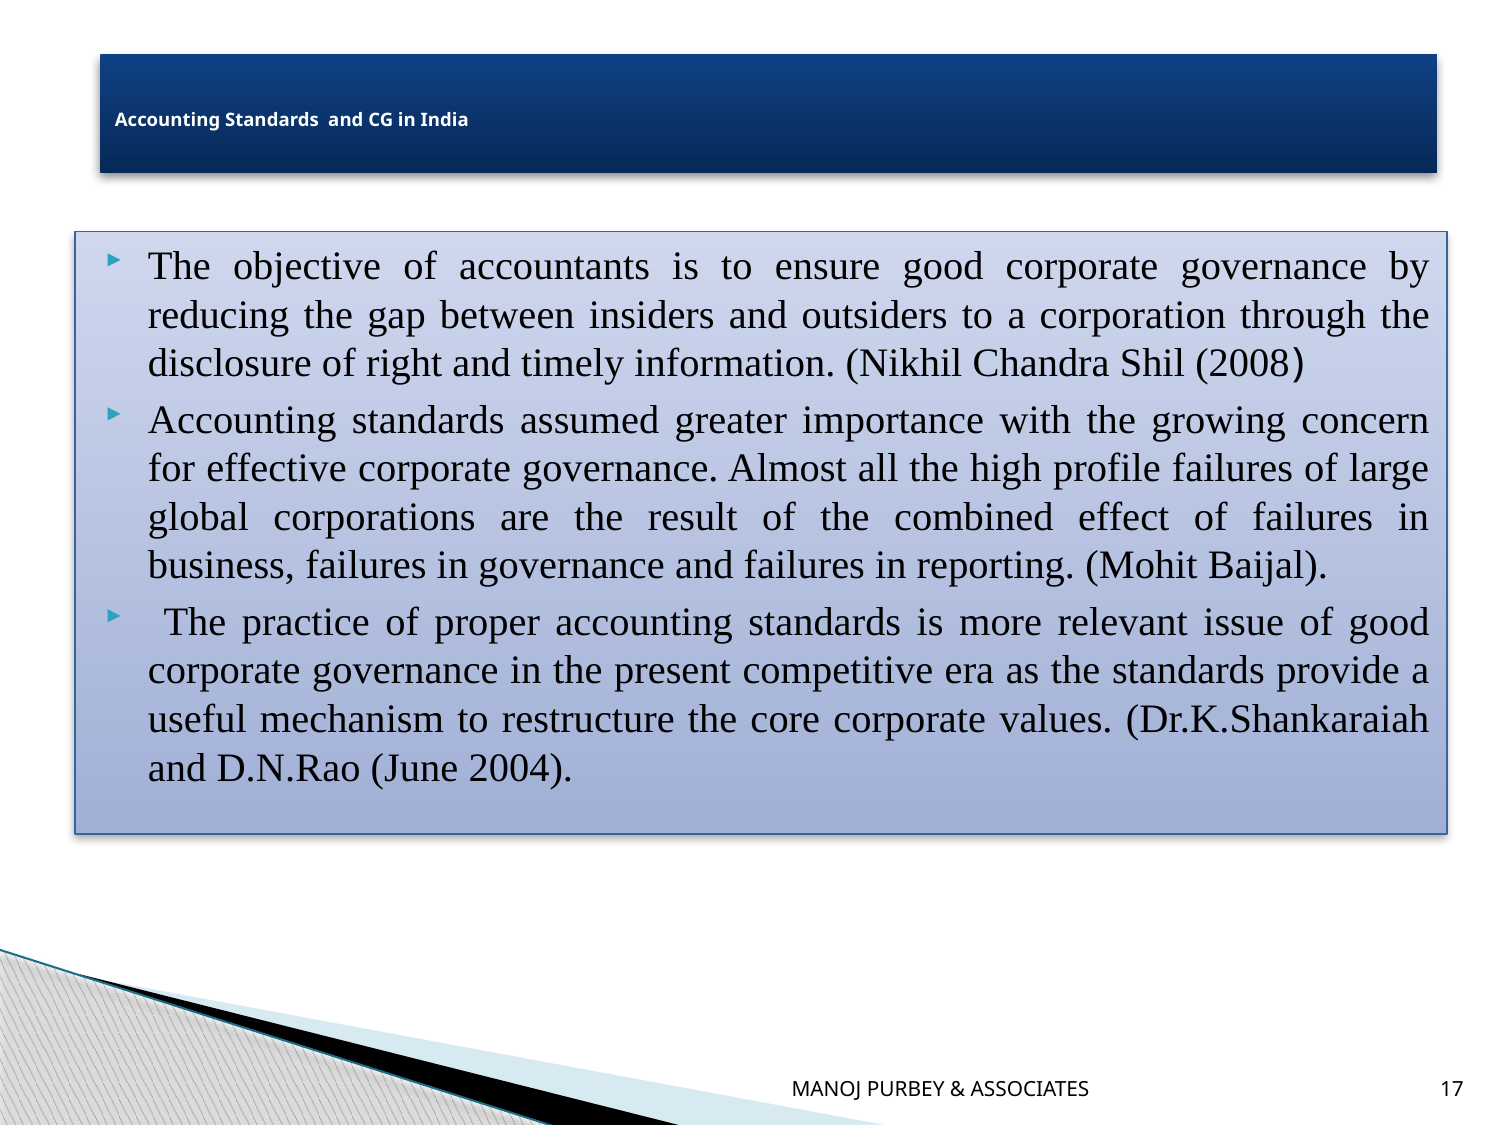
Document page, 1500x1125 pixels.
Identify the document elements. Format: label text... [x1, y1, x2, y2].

list The objective of accountants is to ensure good corporate governance by reducing the gap between insiders and outsiders to a corporation through the disclosure of right and timely information. (Nikhil Chandra Shil (2008) Accounting standards assumed greater importance with the growing concern for effective corporate governance. Almost all the high profile failures of large global corporations are the result of the combined effect of failures in business, failures in governance and failures in reporting. (Mohit Baijal). The practice of proper accounting standards is more relevant issue of good corporate governance in the present competitive era as the standards provide a useful mechanism to restructure the core corporate values. (Dr.K.Shankaraiah and D.N.Rao (June 2004). [74, 231, 1448, 835]
title Accounting Standards and CG in India [100, 54, 1437, 173]
footer MANOJ PURBEY & ASSOCIATES [718, 1051, 1105, 1112]
slide_number 17 [1418, 1051, 1479, 1112]
